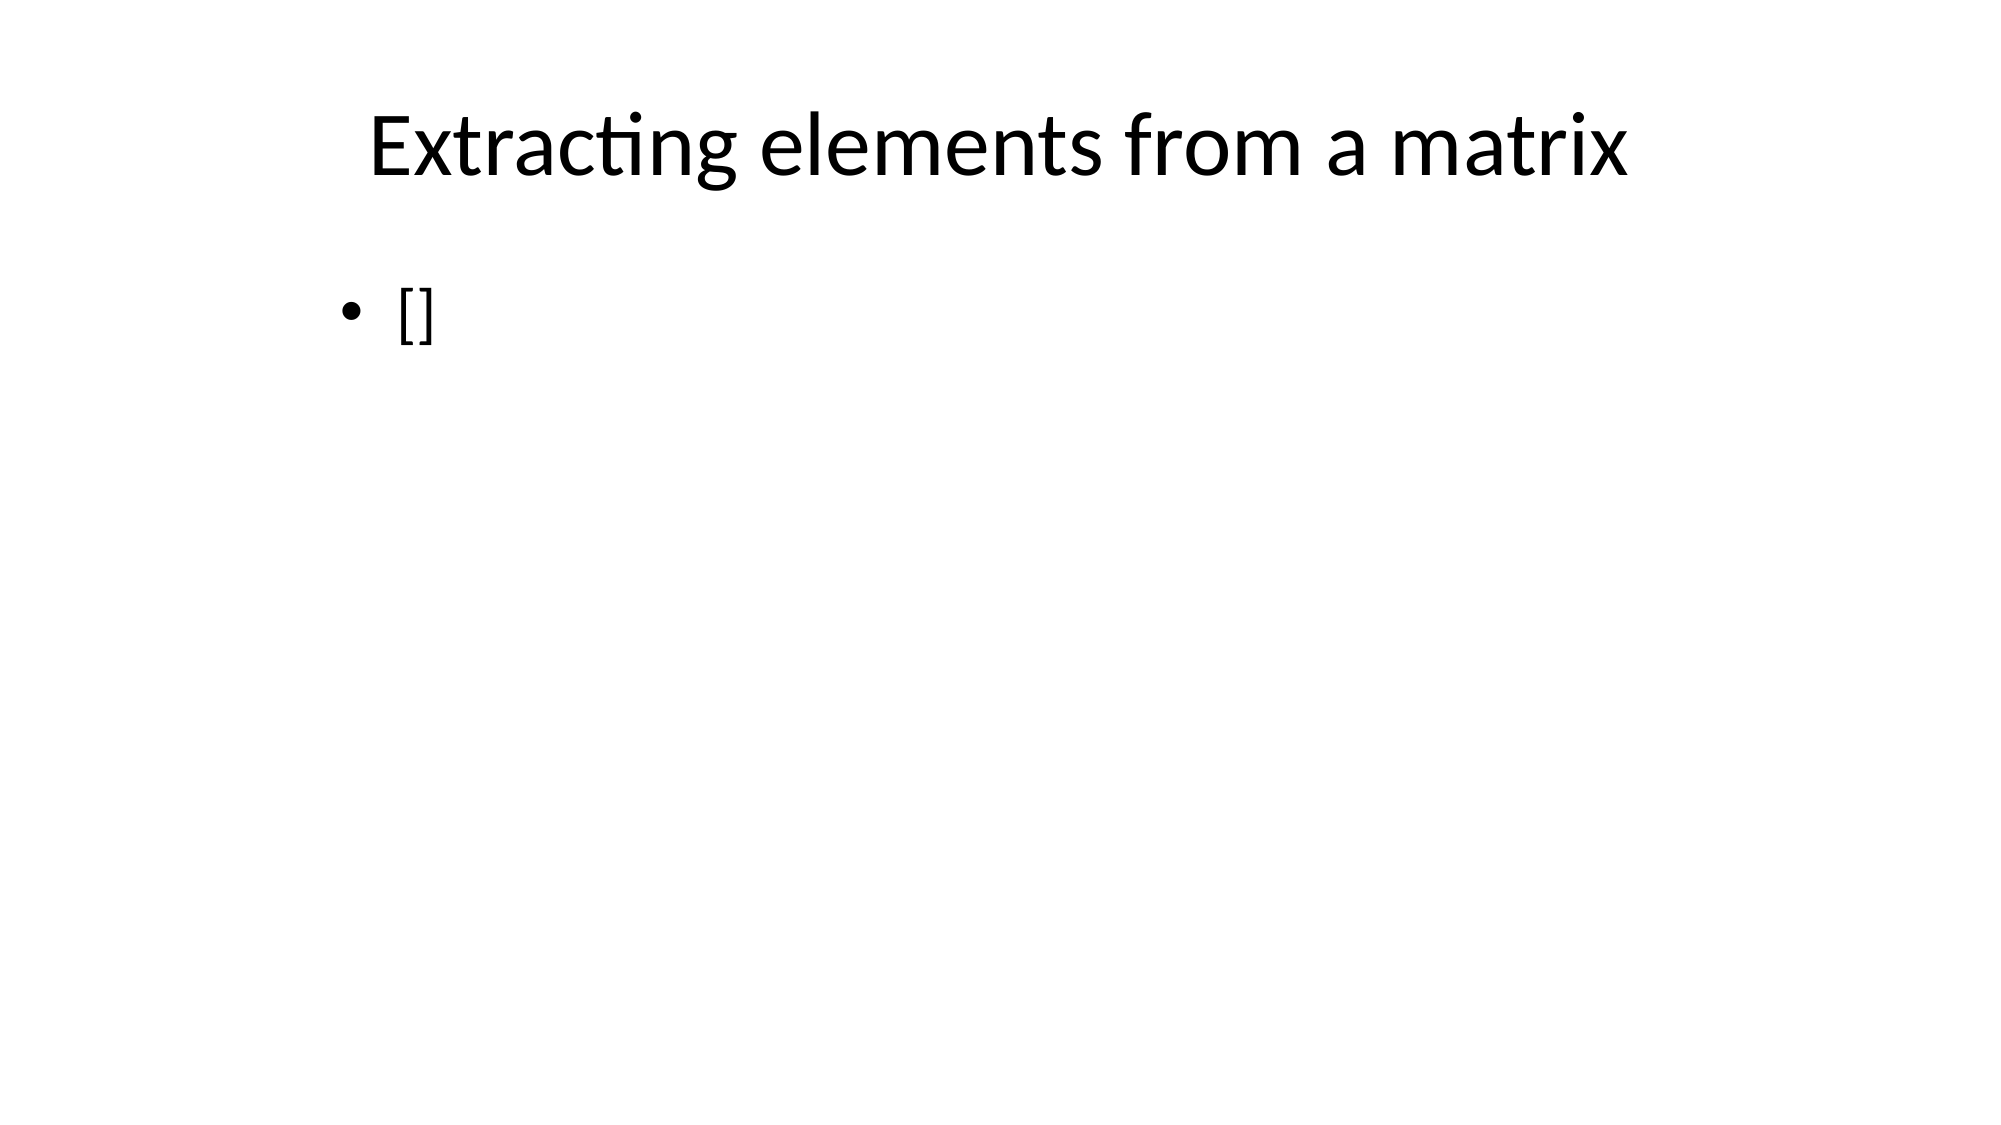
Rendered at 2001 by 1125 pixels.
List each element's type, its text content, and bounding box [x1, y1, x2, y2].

title Extracting elements from a matrix [99, 45, 1900, 233]
list [] [324, 262, 1675, 1005]
